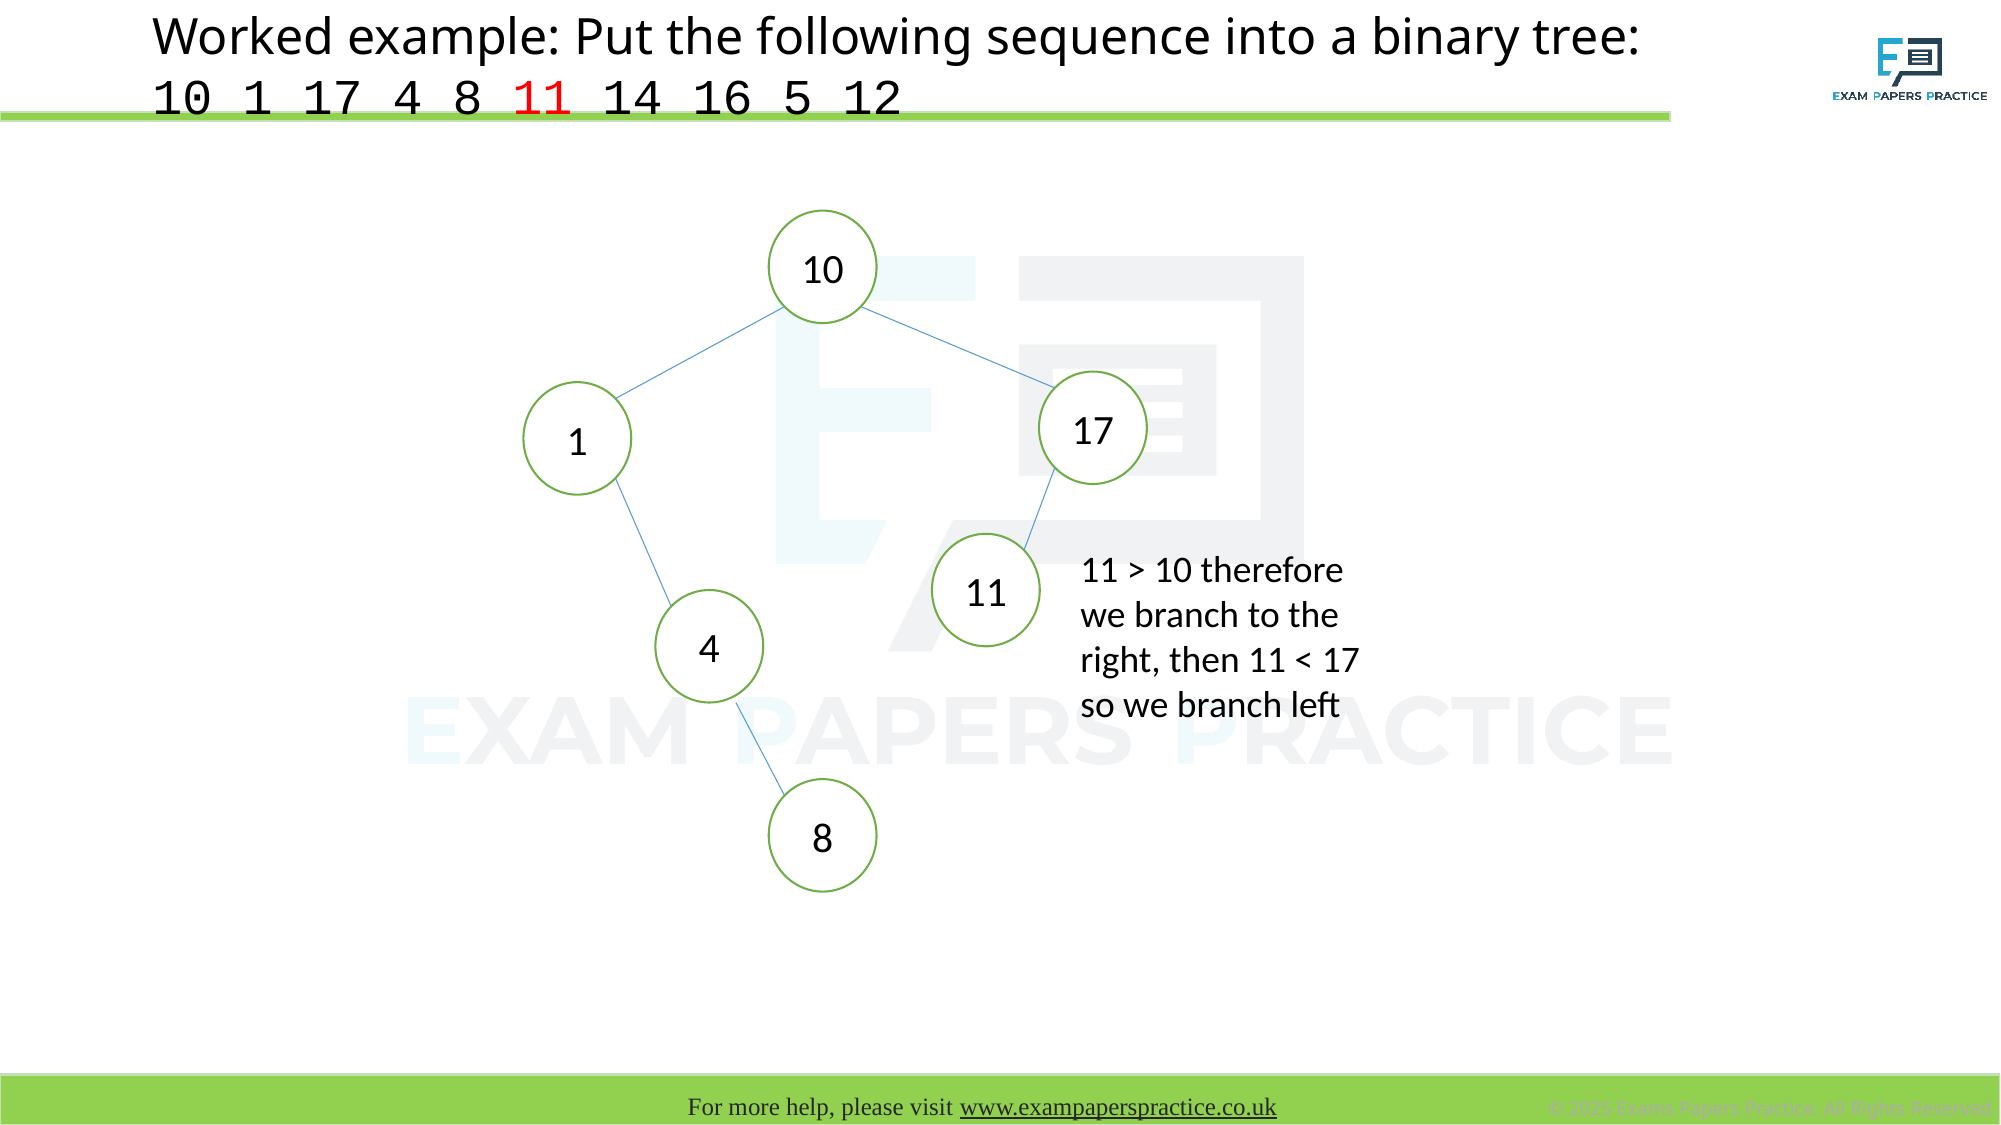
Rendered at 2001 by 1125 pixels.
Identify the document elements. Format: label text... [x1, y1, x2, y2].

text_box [615, 478, 672, 607]
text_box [615, 306, 785, 399]
text_box 11 [930, 532, 1041, 648]
text_box 10 [767, 209, 878, 325]
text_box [735, 702, 785, 796]
title Worked example: Put the following sequence into a binary tree: 10 1 17 4 8 11 14 16 5 12 [137, 59, 1863, 70]
text_box 8 [767, 778, 878, 893]
text_box 1 [522, 381, 633, 496]
text_box 4 [654, 588, 765, 704]
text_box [860, 306, 1055, 388]
text_box 11 > 10 therefore we branch to the right, then 11 < 17 so we branch left [1065, 538, 1408, 733]
text_box 17 [1037, 370, 1148, 486]
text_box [1024, 467, 1055, 551]
